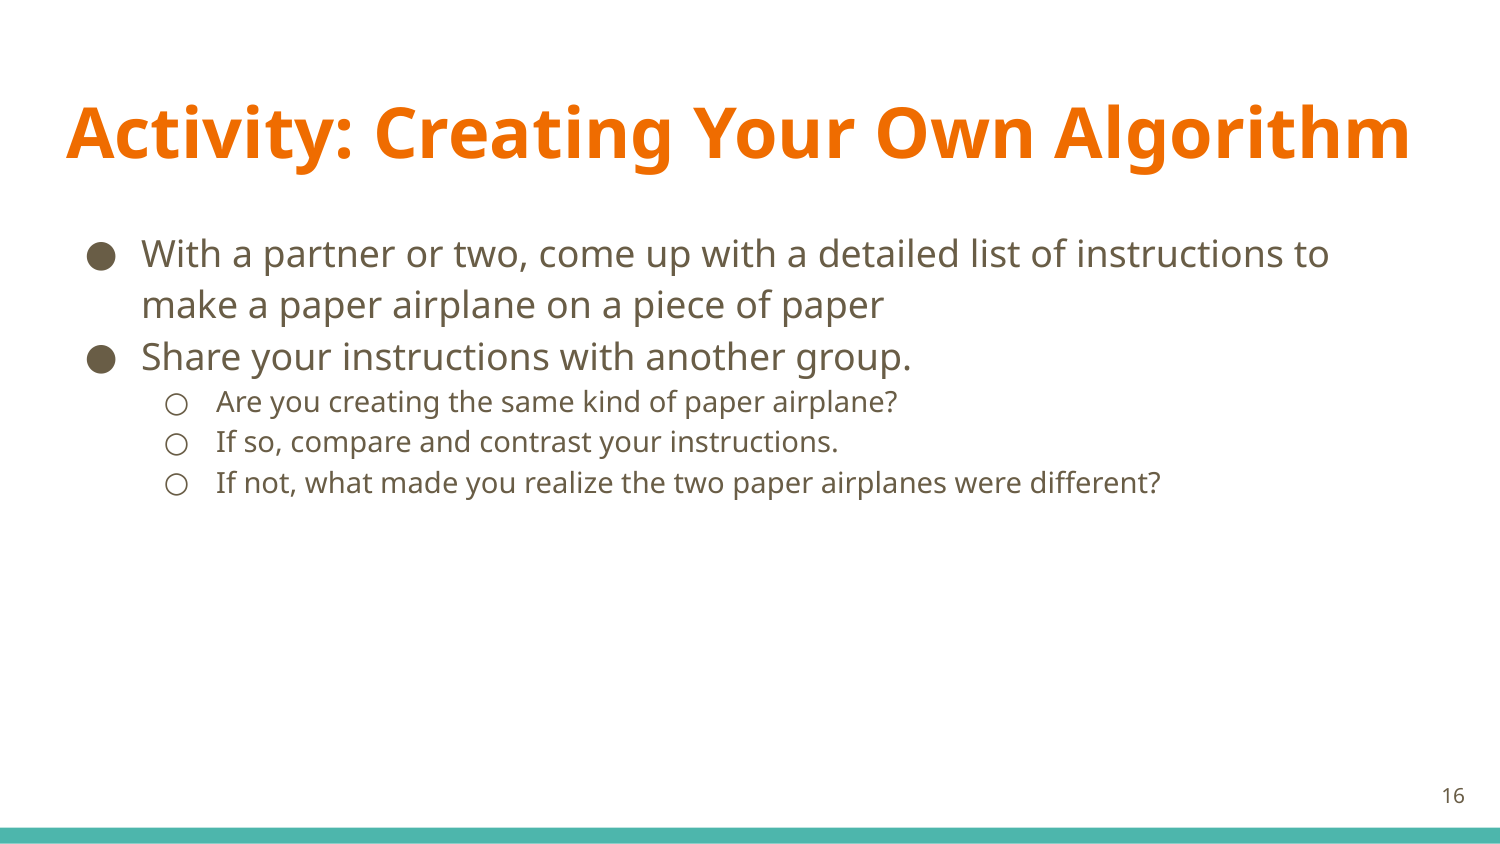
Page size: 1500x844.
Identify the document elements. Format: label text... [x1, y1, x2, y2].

title Activity: Creating Your Own Algorithm [51, 72, 1449, 189]
slide_number ‹#› [1389, 764, 1480, 830]
list With a partner or two, come up with a detailed list of instructions to make a paper airplane on a piece of paper Share your instructions with another group. Are you creating the same kind of paper airplane? If so, compare and contrast your instructions. If not, what made you realize the two paper airplanes were different? [51, 207, 1449, 750]
